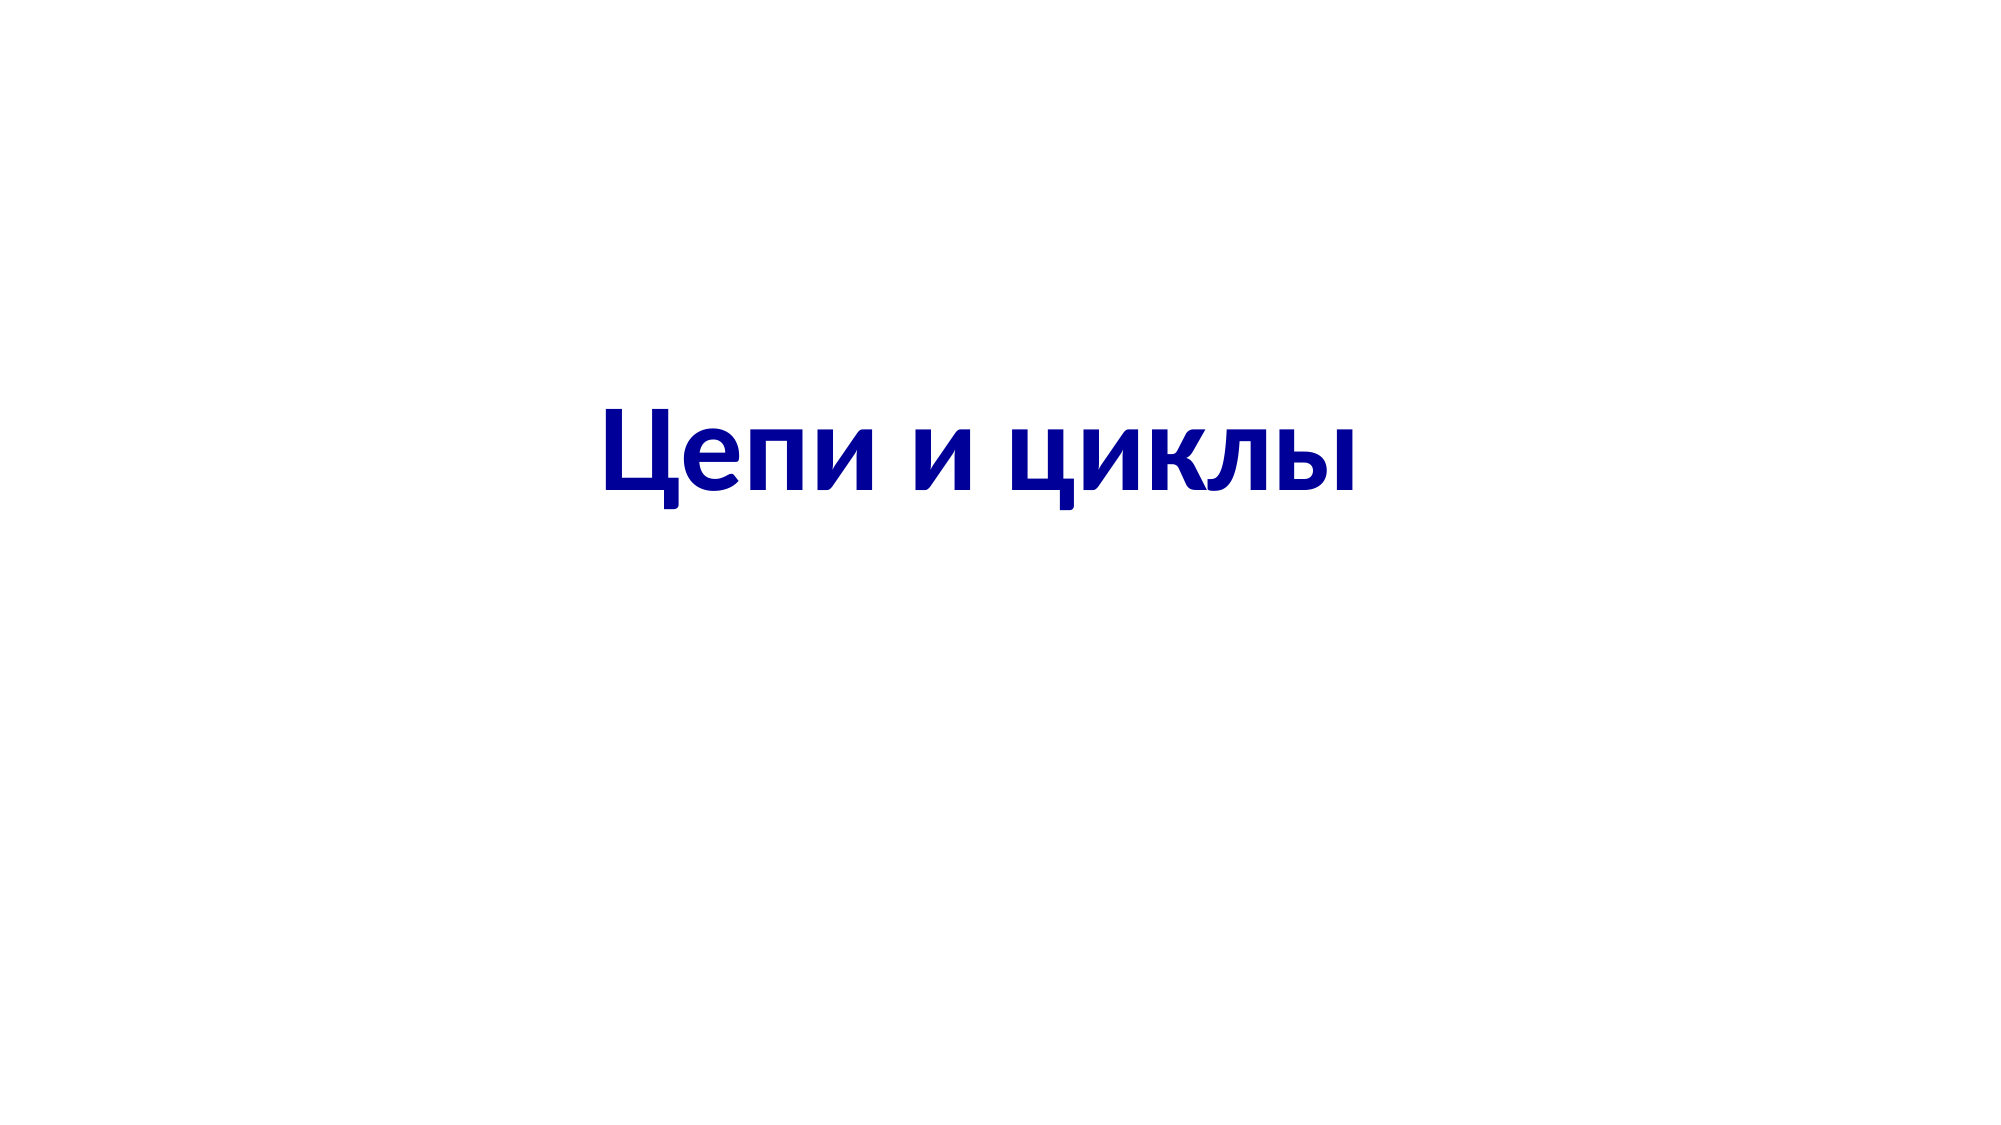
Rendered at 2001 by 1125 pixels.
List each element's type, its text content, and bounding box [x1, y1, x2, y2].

text_box Цепи и циклы [584, 374, 1378, 525]
